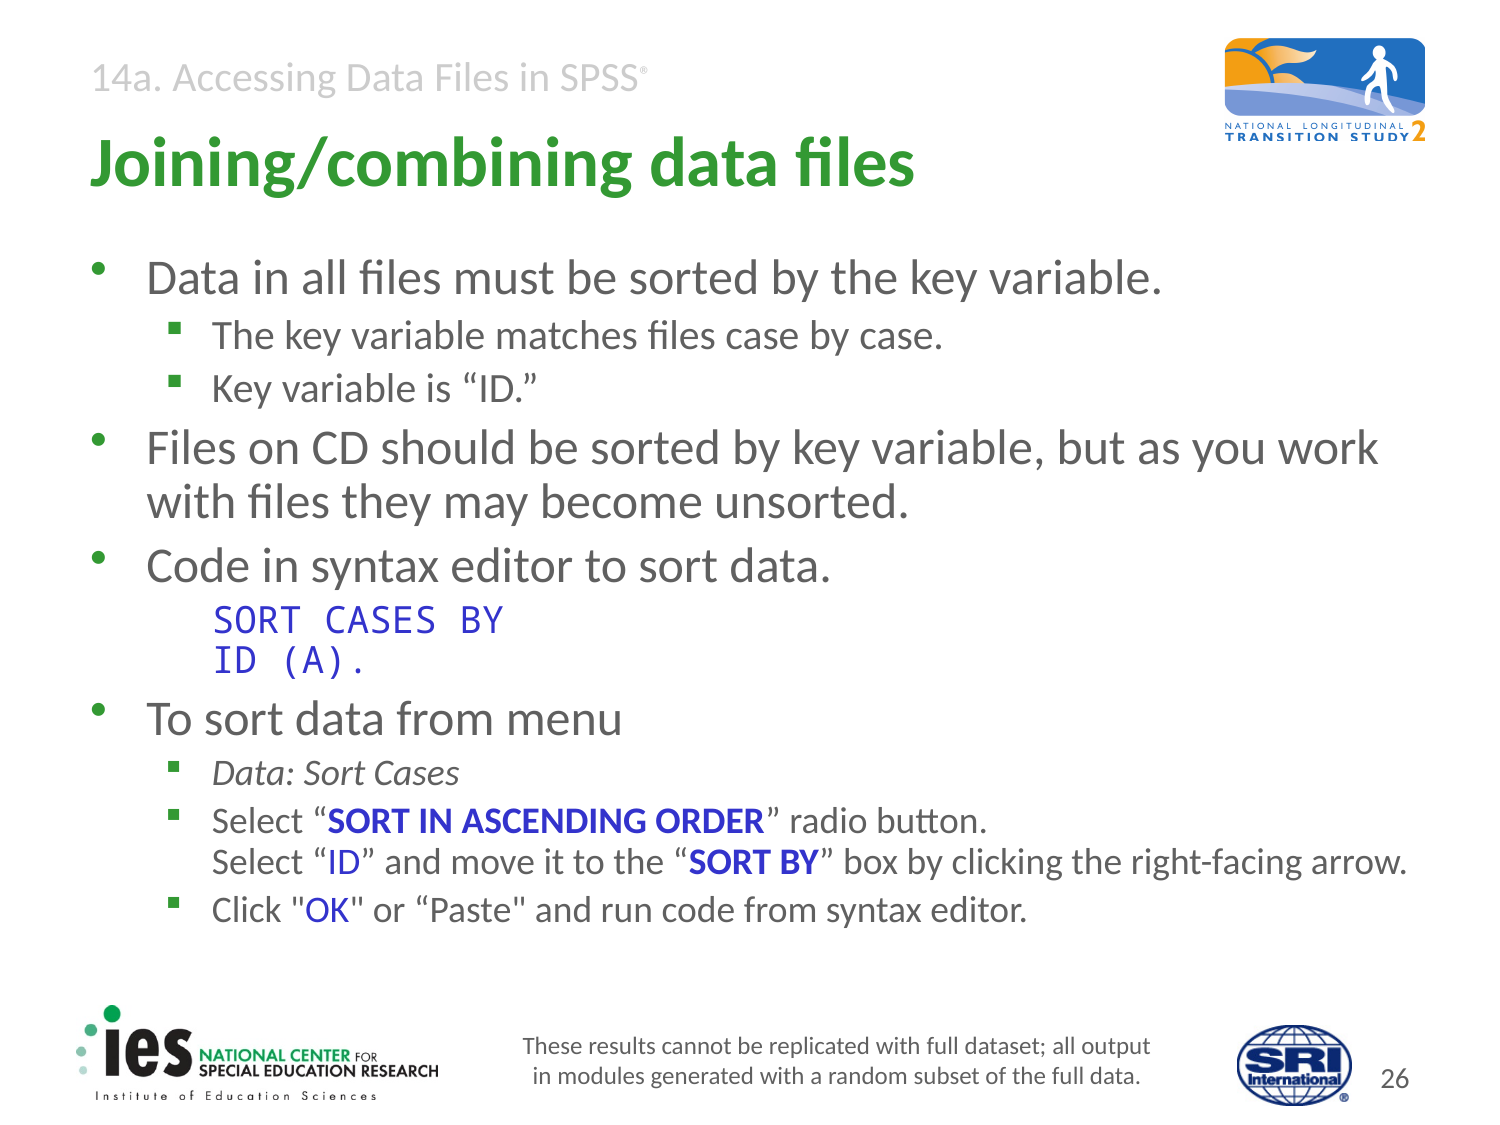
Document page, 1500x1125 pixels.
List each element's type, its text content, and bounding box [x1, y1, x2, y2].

picture [76, 1005, 438, 1100]
picture [1237, 1025, 1352, 1106]
list Data in all files must be sorted by the key variable. The key variable matches files case by case. Key variable is “ID.” Files on CD should be sorted by key variable, but as you work with files they may become unsorted. Code in syntax editor to sort data. SORT CASES BY ID (A). To sort data from menu Data: Sort Cases Select “Sort in ascending order” radio button. Select “ID” and move it to the “Sort by” box by clicking the right-facing arrow. Click "OK" or “Paste" and run code from syntax editor. [74, 243, 1426, 987]
title Joining/combining data files [74, 90, 1426, 226]
slide_number 25 [1321, 1051, 1426, 1125]
footer These results cannot be replicated with full dataset; all output in modules generated with a random subset of the full data. [437, 1021, 1238, 1101]
